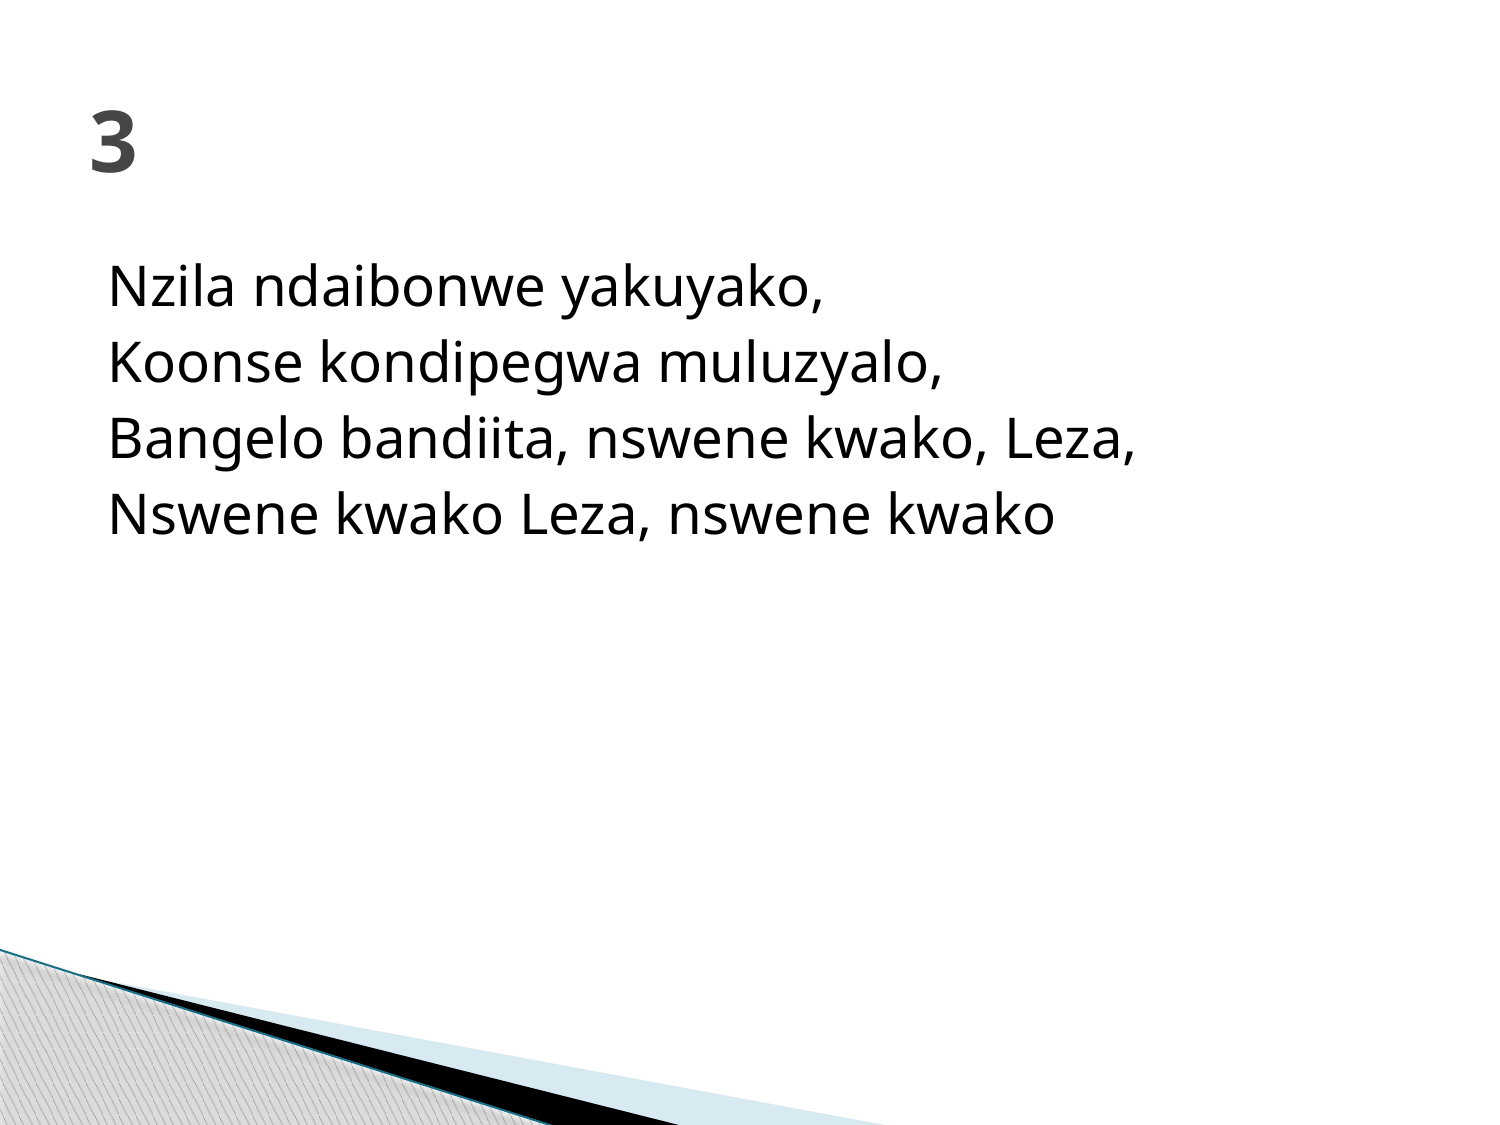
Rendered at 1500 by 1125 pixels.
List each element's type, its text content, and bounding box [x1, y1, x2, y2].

title 3 [75, 45, 1425, 233]
list Nzila ndaibonwe yakuyako, Koonse kondipegwa muluzyalo, Bangelo bandiita, nswene kwako, Leza, Nswene kwako Leza, nswene kwako [75, 243, 1425, 986]
